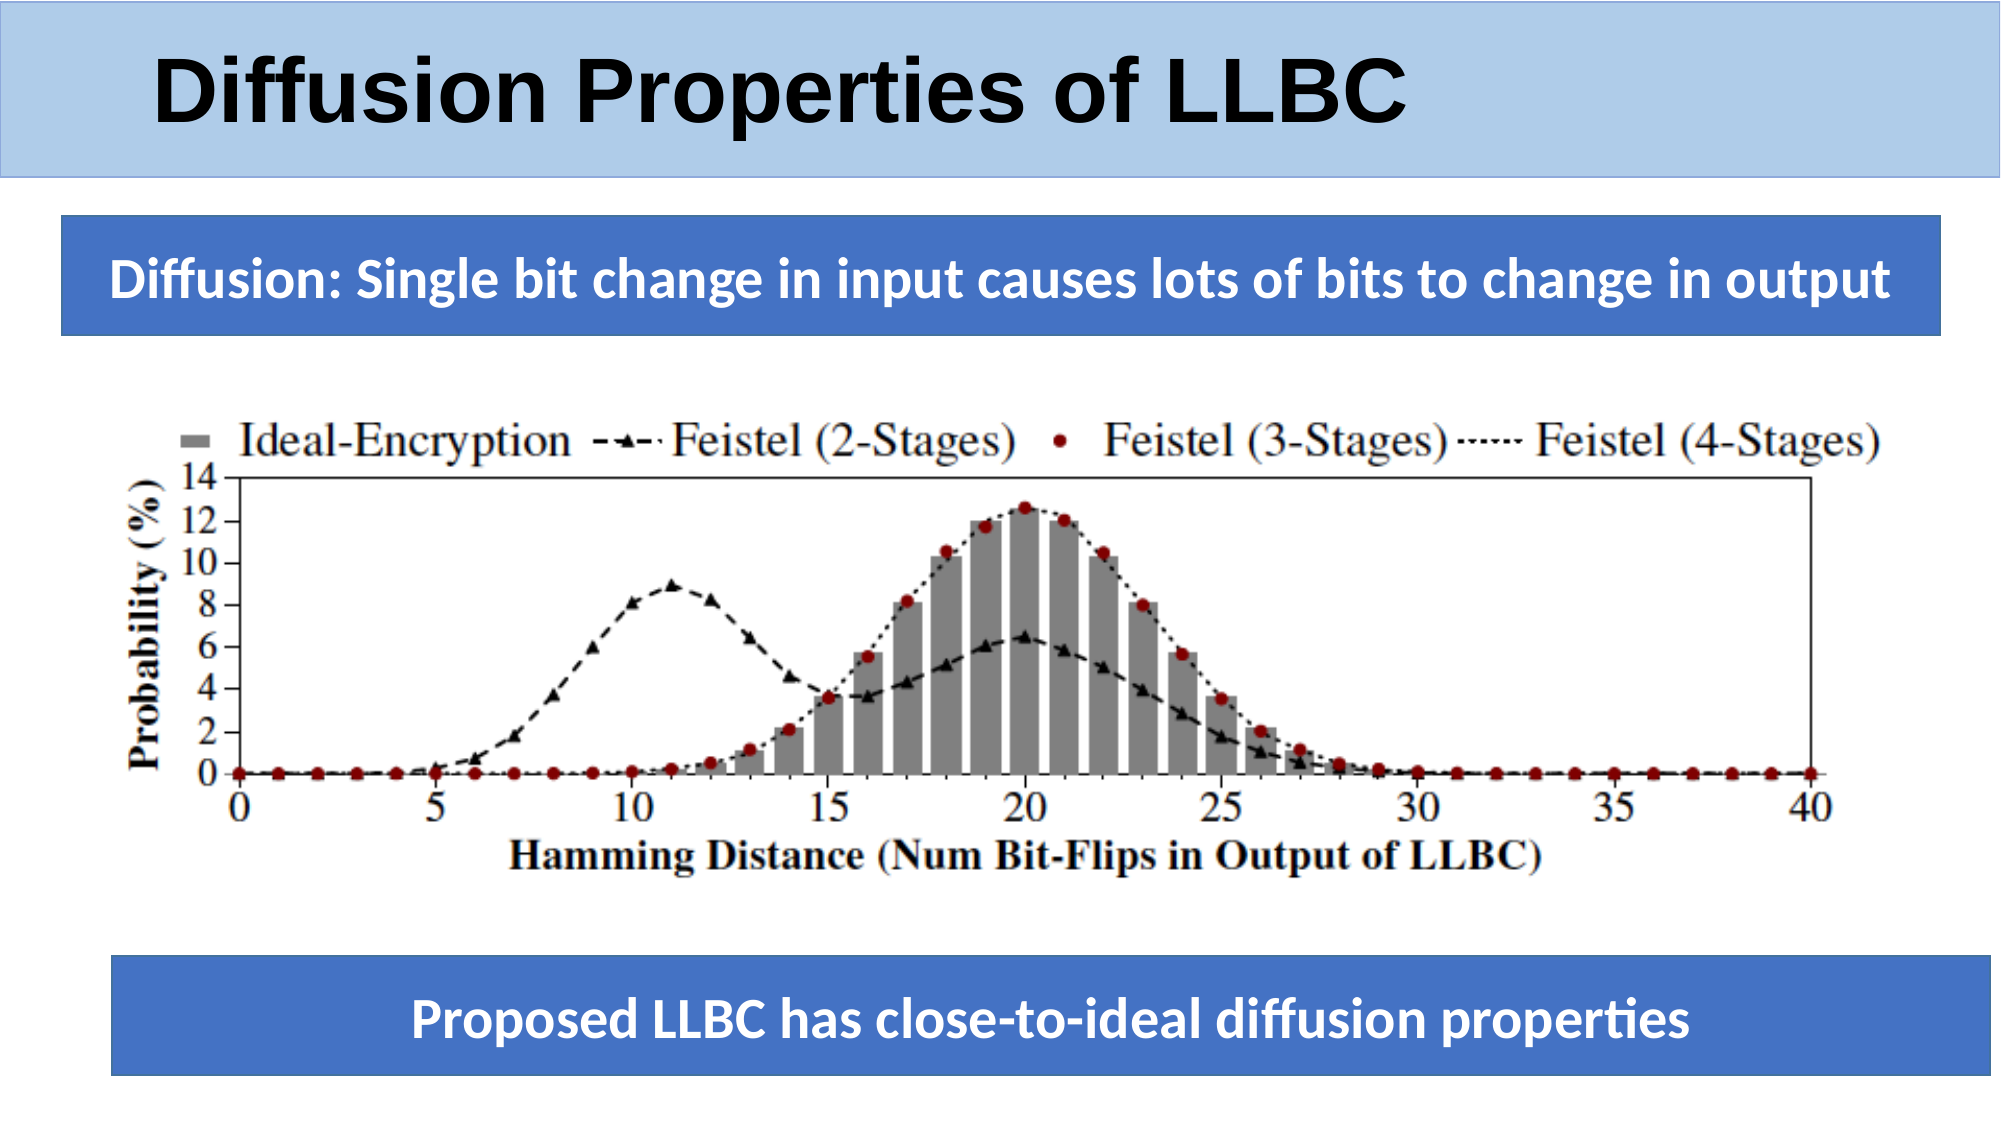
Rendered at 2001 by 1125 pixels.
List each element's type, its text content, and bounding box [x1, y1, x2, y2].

text_box Diffusion: Single bit change in input causes lots of bits to change in output [61, 215, 1941, 336]
picture [76, 398, 1923, 922]
title Diffusion Properties of LLBC [137, 34, 1863, 151]
text_box Proposed LLBC has close-to-ideal diffusion properties [111, 955, 1991, 1076]
